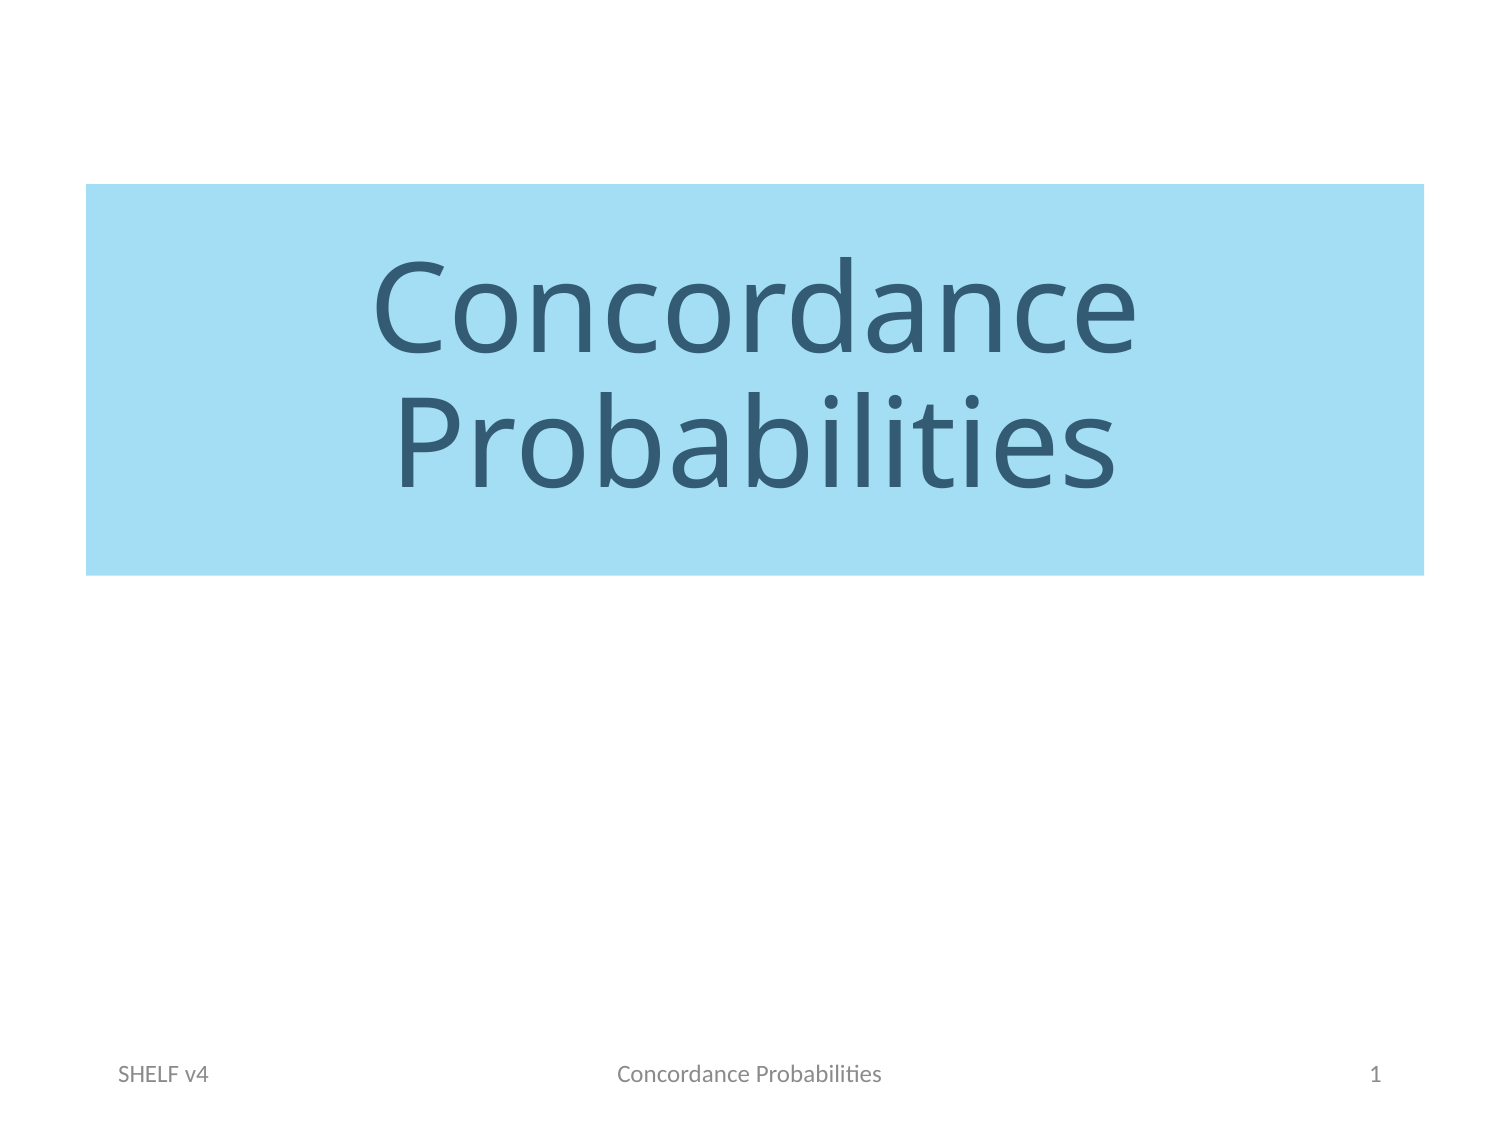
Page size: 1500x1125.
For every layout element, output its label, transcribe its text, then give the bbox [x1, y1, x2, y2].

footer Concordance Probabilities [496, 1042, 1004, 1103]
slide_number 1 [1059, 1042, 1397, 1103]
title Concordance Probabilities [86, 184, 1425, 576]
slide_number SHELF v4 [103, 1042, 441, 1103]
